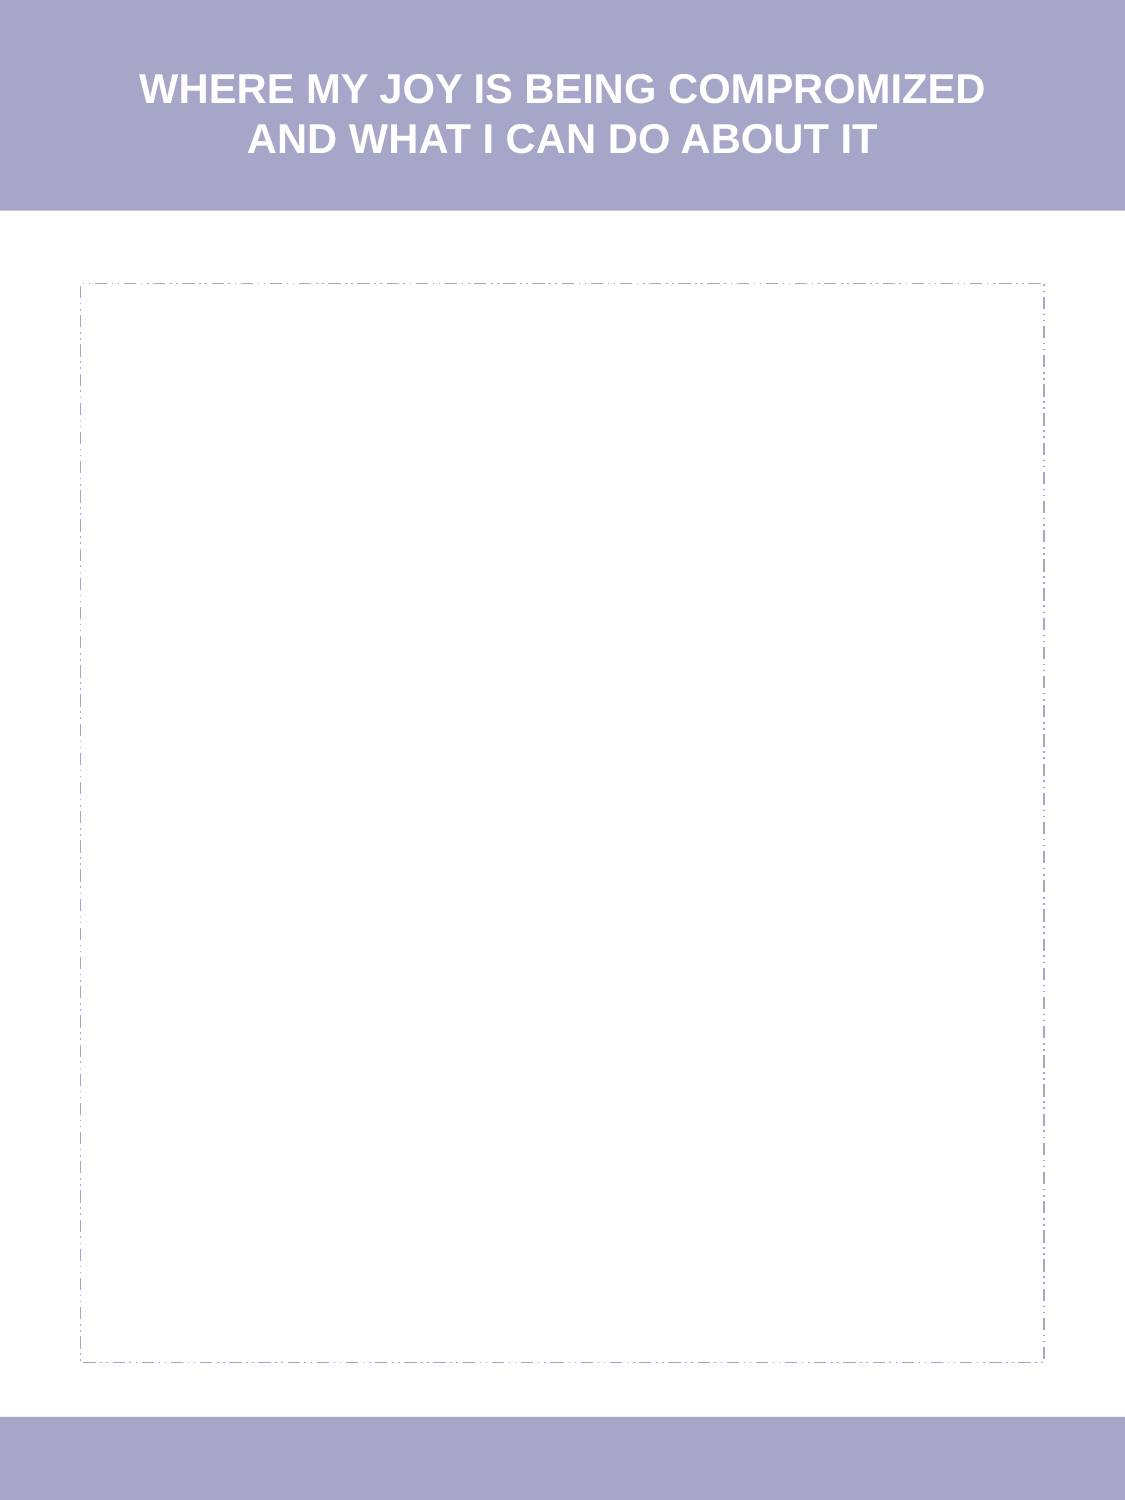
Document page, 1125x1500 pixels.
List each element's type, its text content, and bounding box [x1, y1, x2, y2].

text_box WHERE MY JOY IS BEING COMPROMIZED AND WHAT I CAN DO ABOUT IT [80, 54, 1045, 170]
text_box [0, 0, 1125, 213]
text_box [0, 1415, 1125, 1500]
text_box [79, 281, 1046, 1365]
